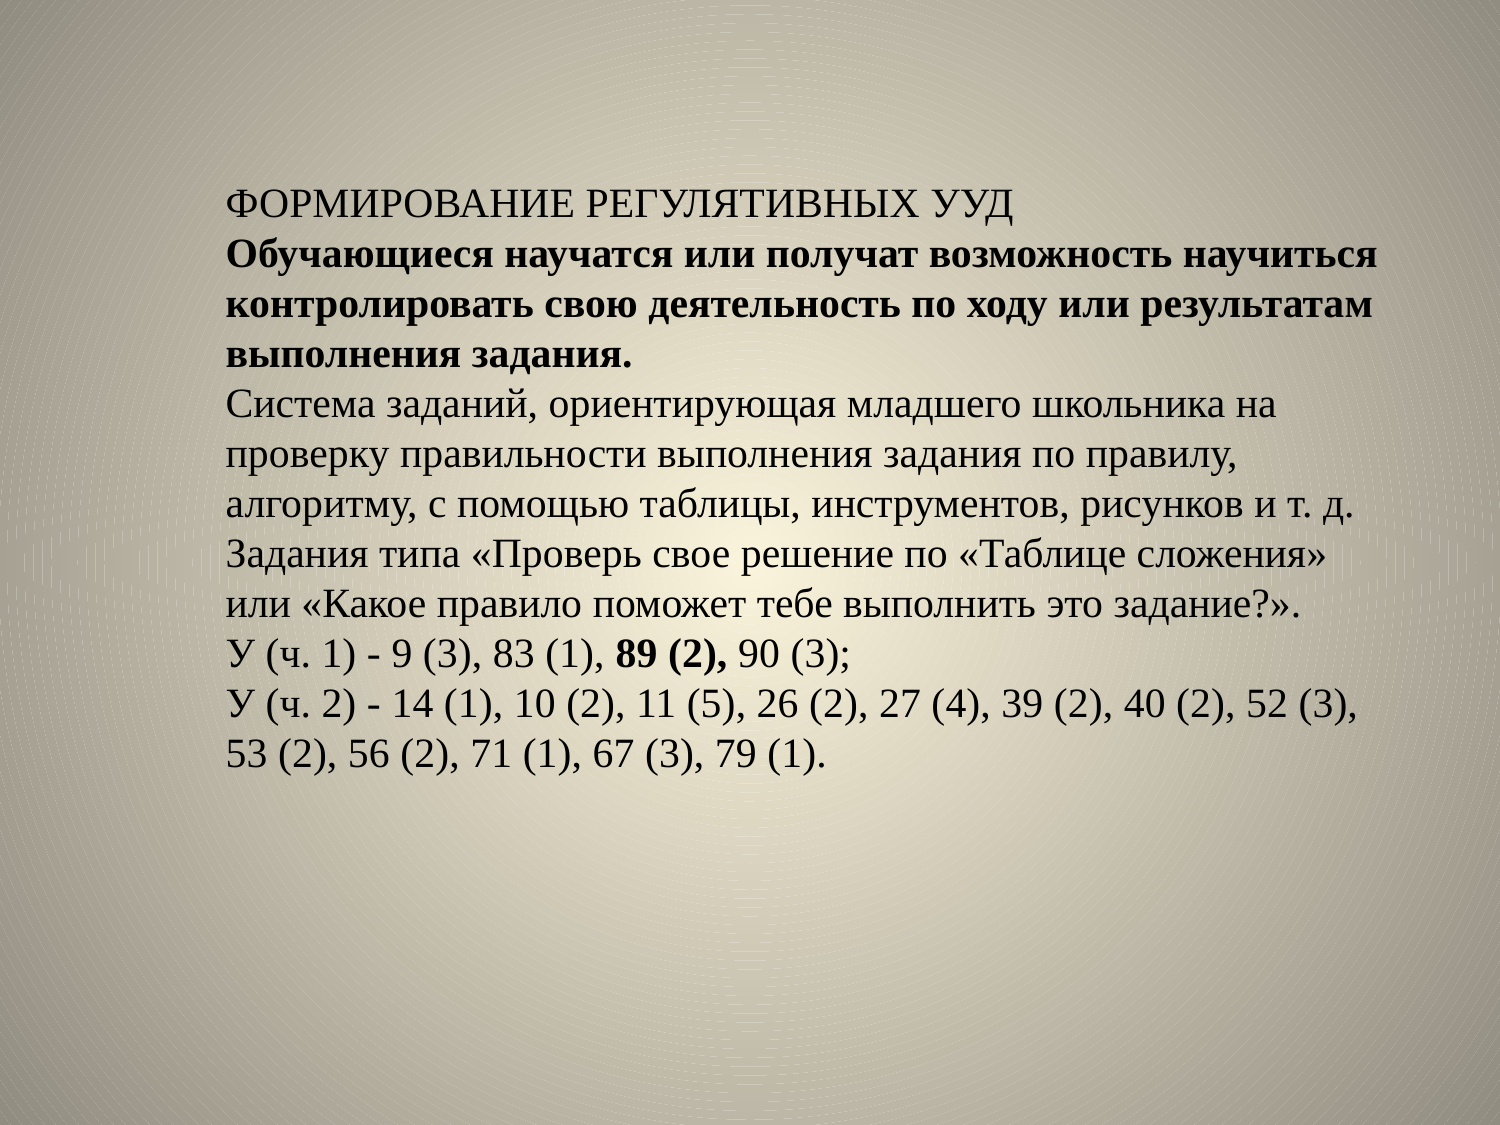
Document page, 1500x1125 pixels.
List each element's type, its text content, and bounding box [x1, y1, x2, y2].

text_box ФОРМИРОВАНИЕ РЕГУЛЯТИВНЫХ УУД Обучающиеся научатся или получат возможность научиться кон­тролировать свою деятельность по ходу или результатам выпол­нения задания. Система заданий, ориентирующая младшего школьника на проверку правильности выполнения задания по правилу, алгорит­му, с помощью таблицы, инструментов, рисунков и т. д. Задания типа «Проверь свое решение по «Таблице сложения» или «Какое правило поможет тебе выполнить это задание?». У (ч. 1) - 9 (3), 83 (1), 89 (2), 90 (3); У (ч. 2) - 14 (1), 10 (2), 11 (5), 26 (2), 27 (4), 39 (2), 40 (2), 52 (3), 53 (2), 56 (2), 71 (1), 67 (3), 79 (1). [210, 168, 1395, 784]
